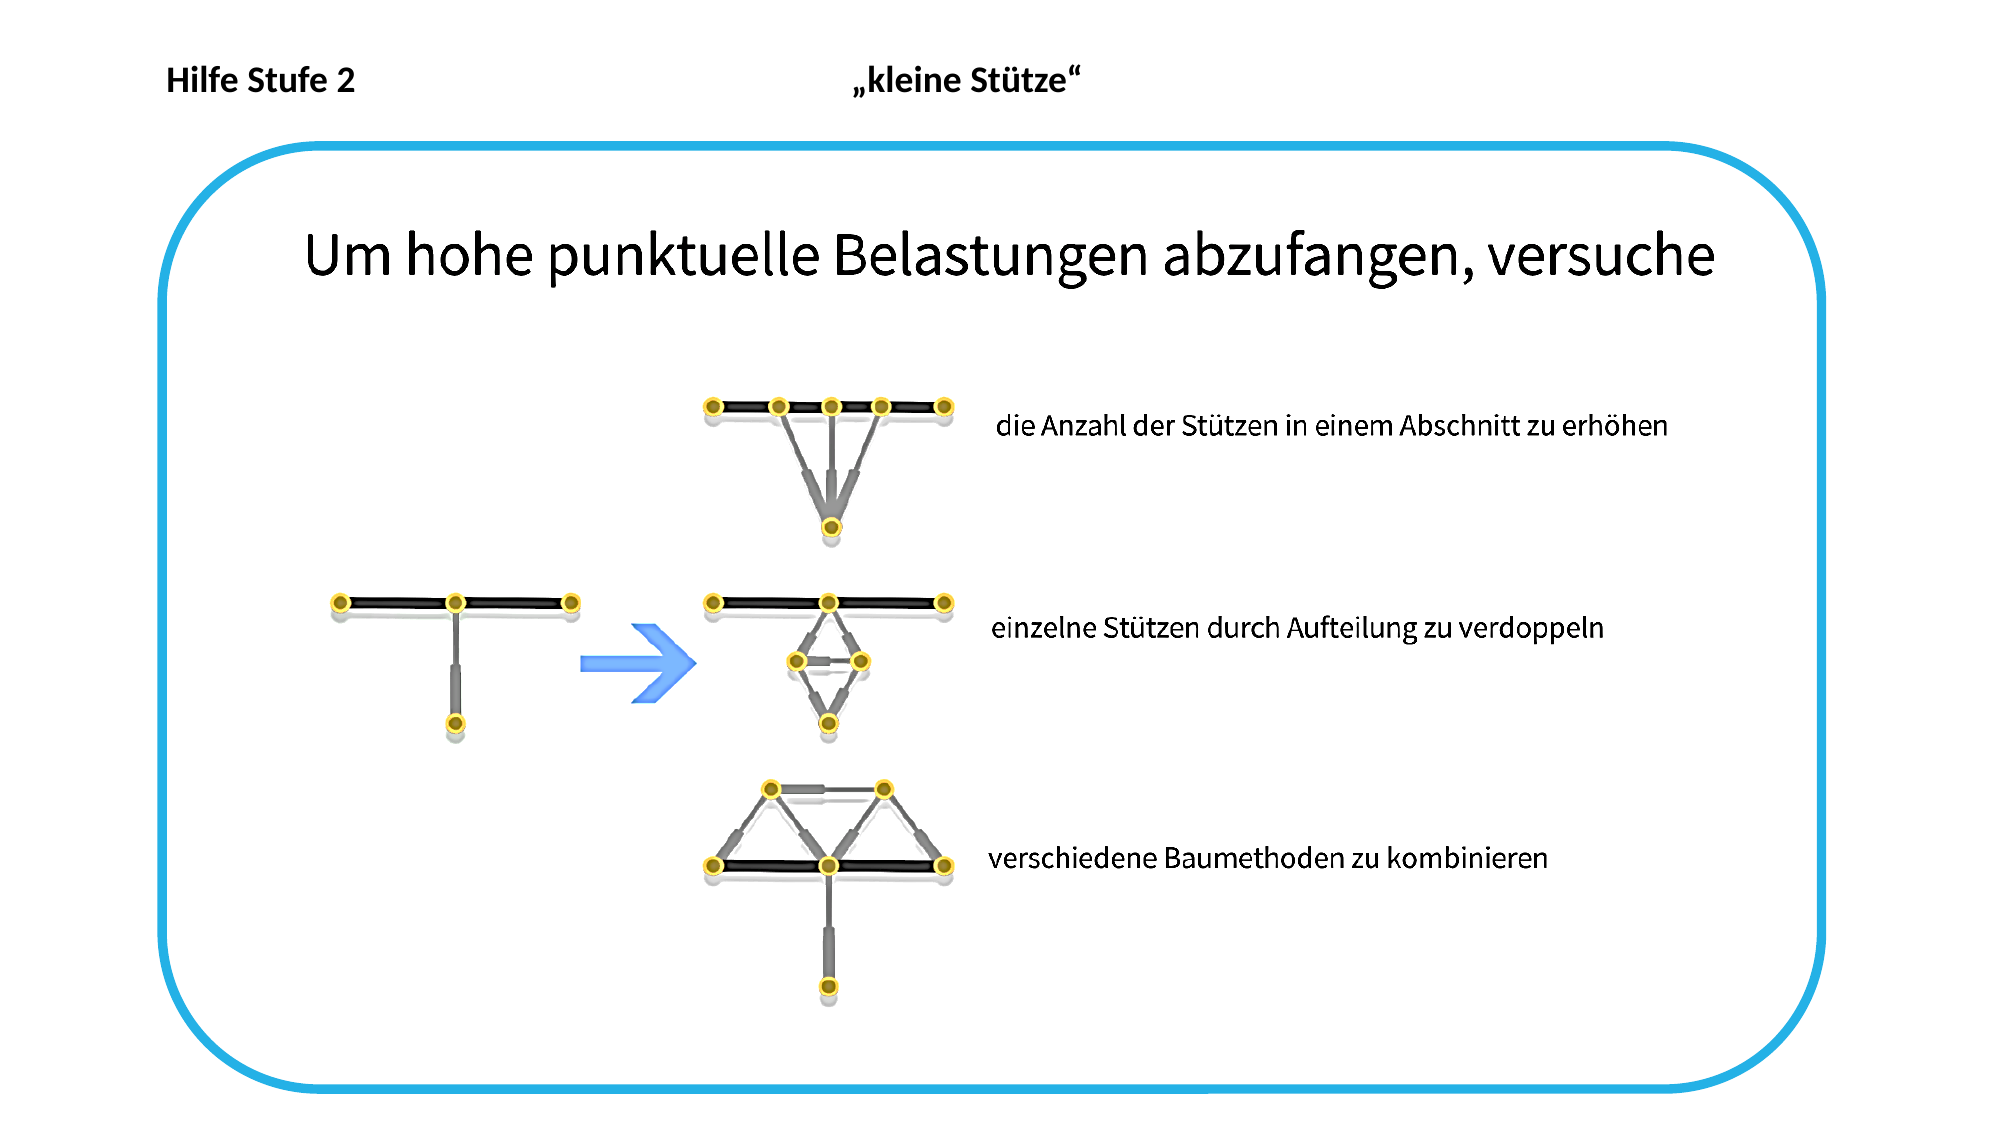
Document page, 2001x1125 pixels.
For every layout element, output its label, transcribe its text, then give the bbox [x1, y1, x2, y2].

text_box [161, 144, 1823, 1091]
picture [285, 191, 1734, 1022]
text_box Hilfe Stufe 2 „kleine Stütze“ [151, 47, 1833, 108]
